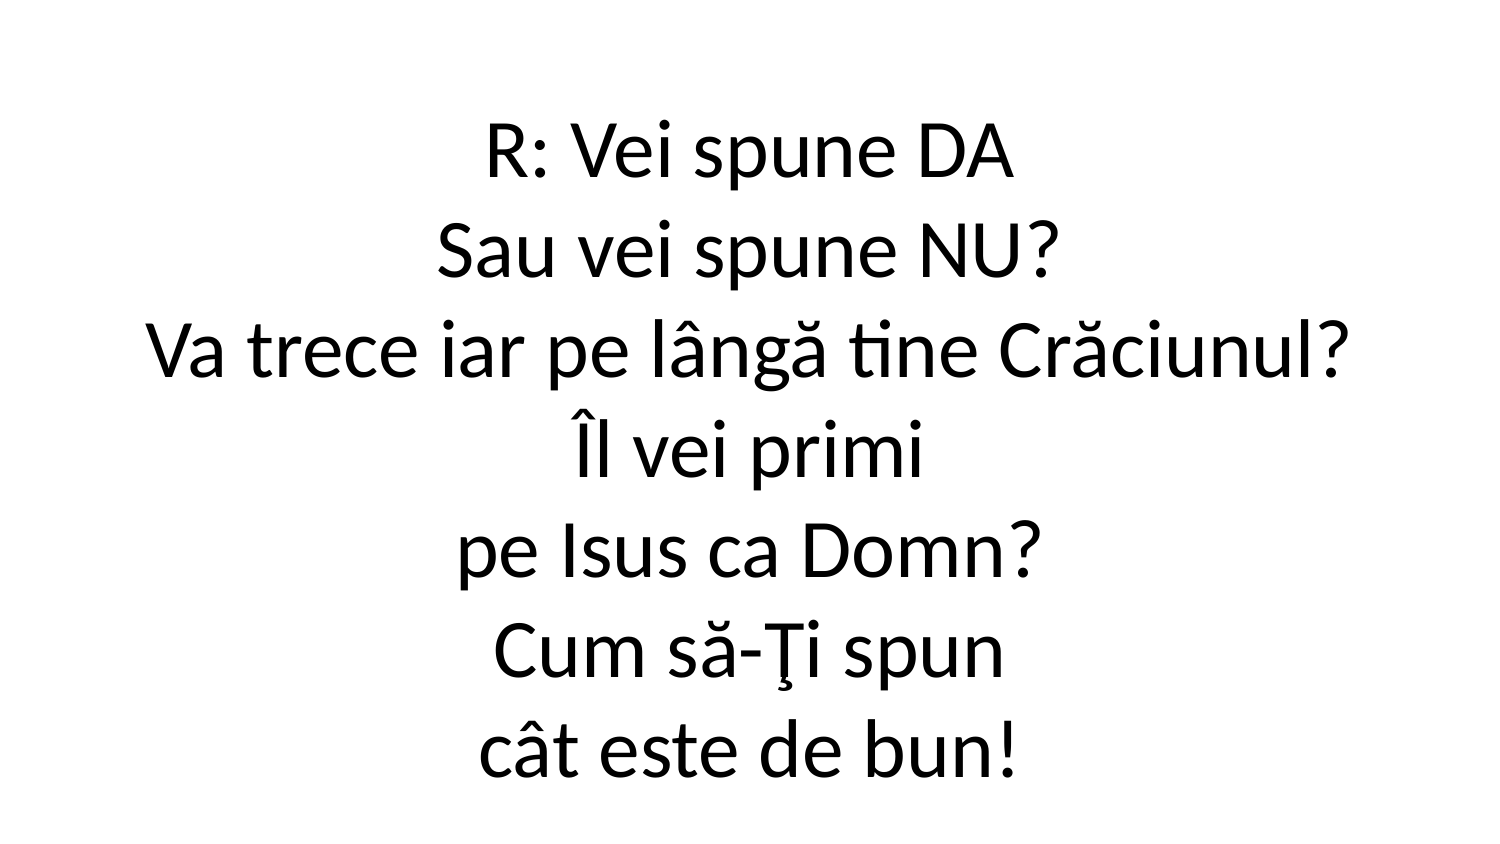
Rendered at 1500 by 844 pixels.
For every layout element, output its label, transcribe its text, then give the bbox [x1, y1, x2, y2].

text_box R: Vei spune DA Sau vei spune NU? Va trece iar pe lângă tine Crăciunul? Îl vei primi pe Isus ca Domn? Cum să-Ţi spun cât este de bun! [130, 42, 1370, 802]
